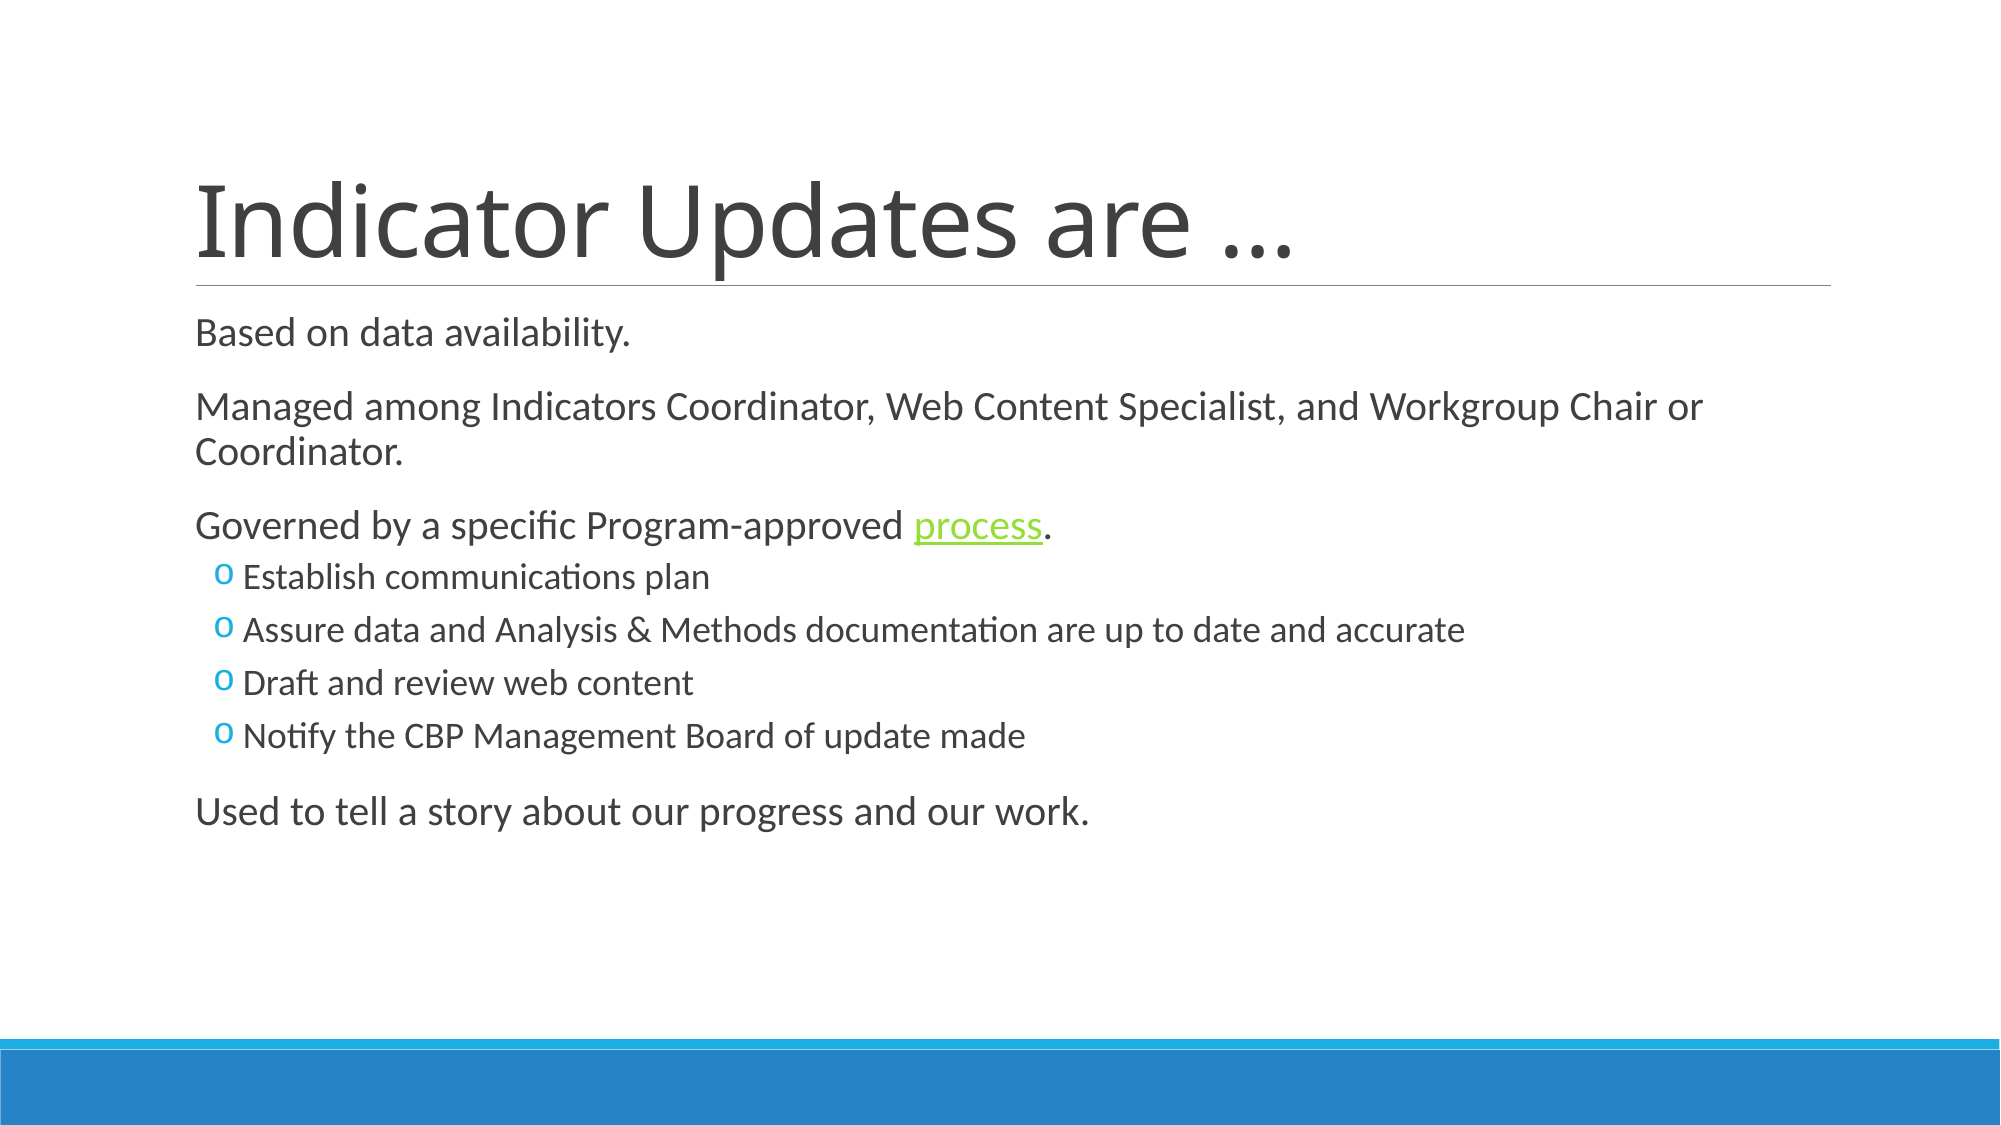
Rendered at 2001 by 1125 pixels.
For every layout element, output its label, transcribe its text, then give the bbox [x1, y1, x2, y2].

list Based on data availability. Managed among Indicators Coordinator, Web Content Specialist, and Workgroup Chair or Coordinator. Governed by a specific Program-approved process. Establish communications plan Assure data and Analysis & Methods documentation are up to date and accurate Draft and review web content Notify the CBP Management Board of update made Used to tell a story about our progress and our work. [180, 302, 1830, 963]
title Indicator Updates are … [180, 47, 1830, 285]
